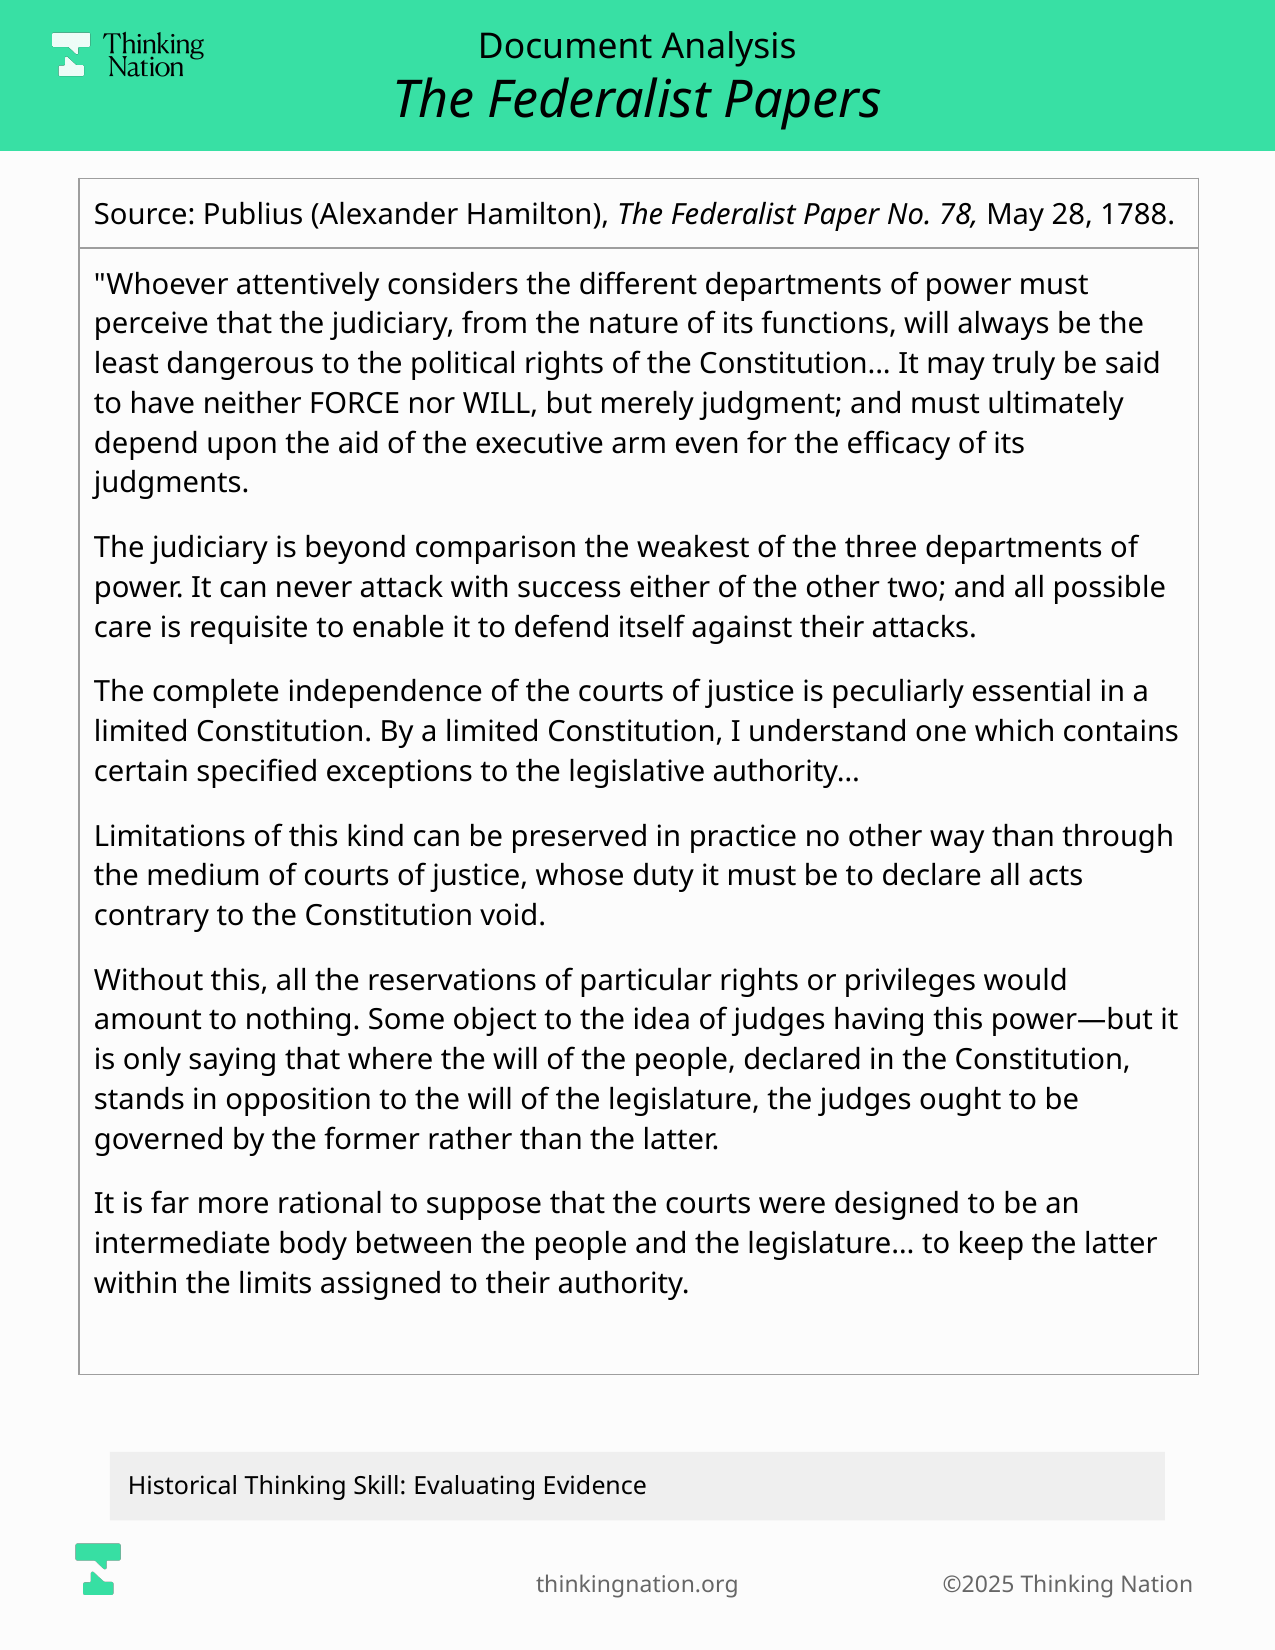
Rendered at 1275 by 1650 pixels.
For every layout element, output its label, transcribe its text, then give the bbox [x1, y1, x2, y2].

table_header Source: Publius (Alexander Hamilton), The Federalist Paper No. 78, May 28, 1788. [80, 179, 1198, 247]
table_cell "Whoever attentively considers the different departments of power must perceive that the judiciary, from the nature of its functions, will always be the least dangerous to the political rights of the Constitution... It may truly be said to have neither FORCE nor WILL, but merely judgment; and must ultimately depend upon the aid of the executive arm even for the efficacy of its judgments. The judiciary is beyond comparison the weakest of the three departments of power. It can never attack with success either of the other two; and all possible care is requisite to enable it to defend itself against their attacks. The complete independence of the courts of justice is peculiarly essential in a limited Constitution. By a limited Constitution, I understand one which contains certain specified exceptions to the legislative authority… Limitations of this kind can be preserved in practice no other way than through the medium of courts of justice, whose duty it must be to declare all acts contrary to the Constitution void. Without this, all the reservations of particular rights or privileges would amount to nothing. Some object to the idea of judges having this power—but it is only saying that where the will of the people, declared in the Constitution, stands in opposition to the will of the legislature, the judges ought to be governed by the former rather than the latter. It is far more rational to suppose that the courts were designed to be an intermediate body between the people and the legislature… to keep the latter within the limits assigned to their authority. [80, 249, 1198, 1374]
text_box thinkingnation.org [486, 1553, 789, 1605]
text_box ©2025 Thinking Nation [907, 1553, 1210, 1605]
text_box Historical Thinking Skill: Evaluating Evidence [109, 1451, 1165, 1521]
text_box Document Analysis The Federalist Papers [0, 0, 1275, 151]
picture [35, 17, 210, 91]
picture [62, 1533, 134, 1605]
